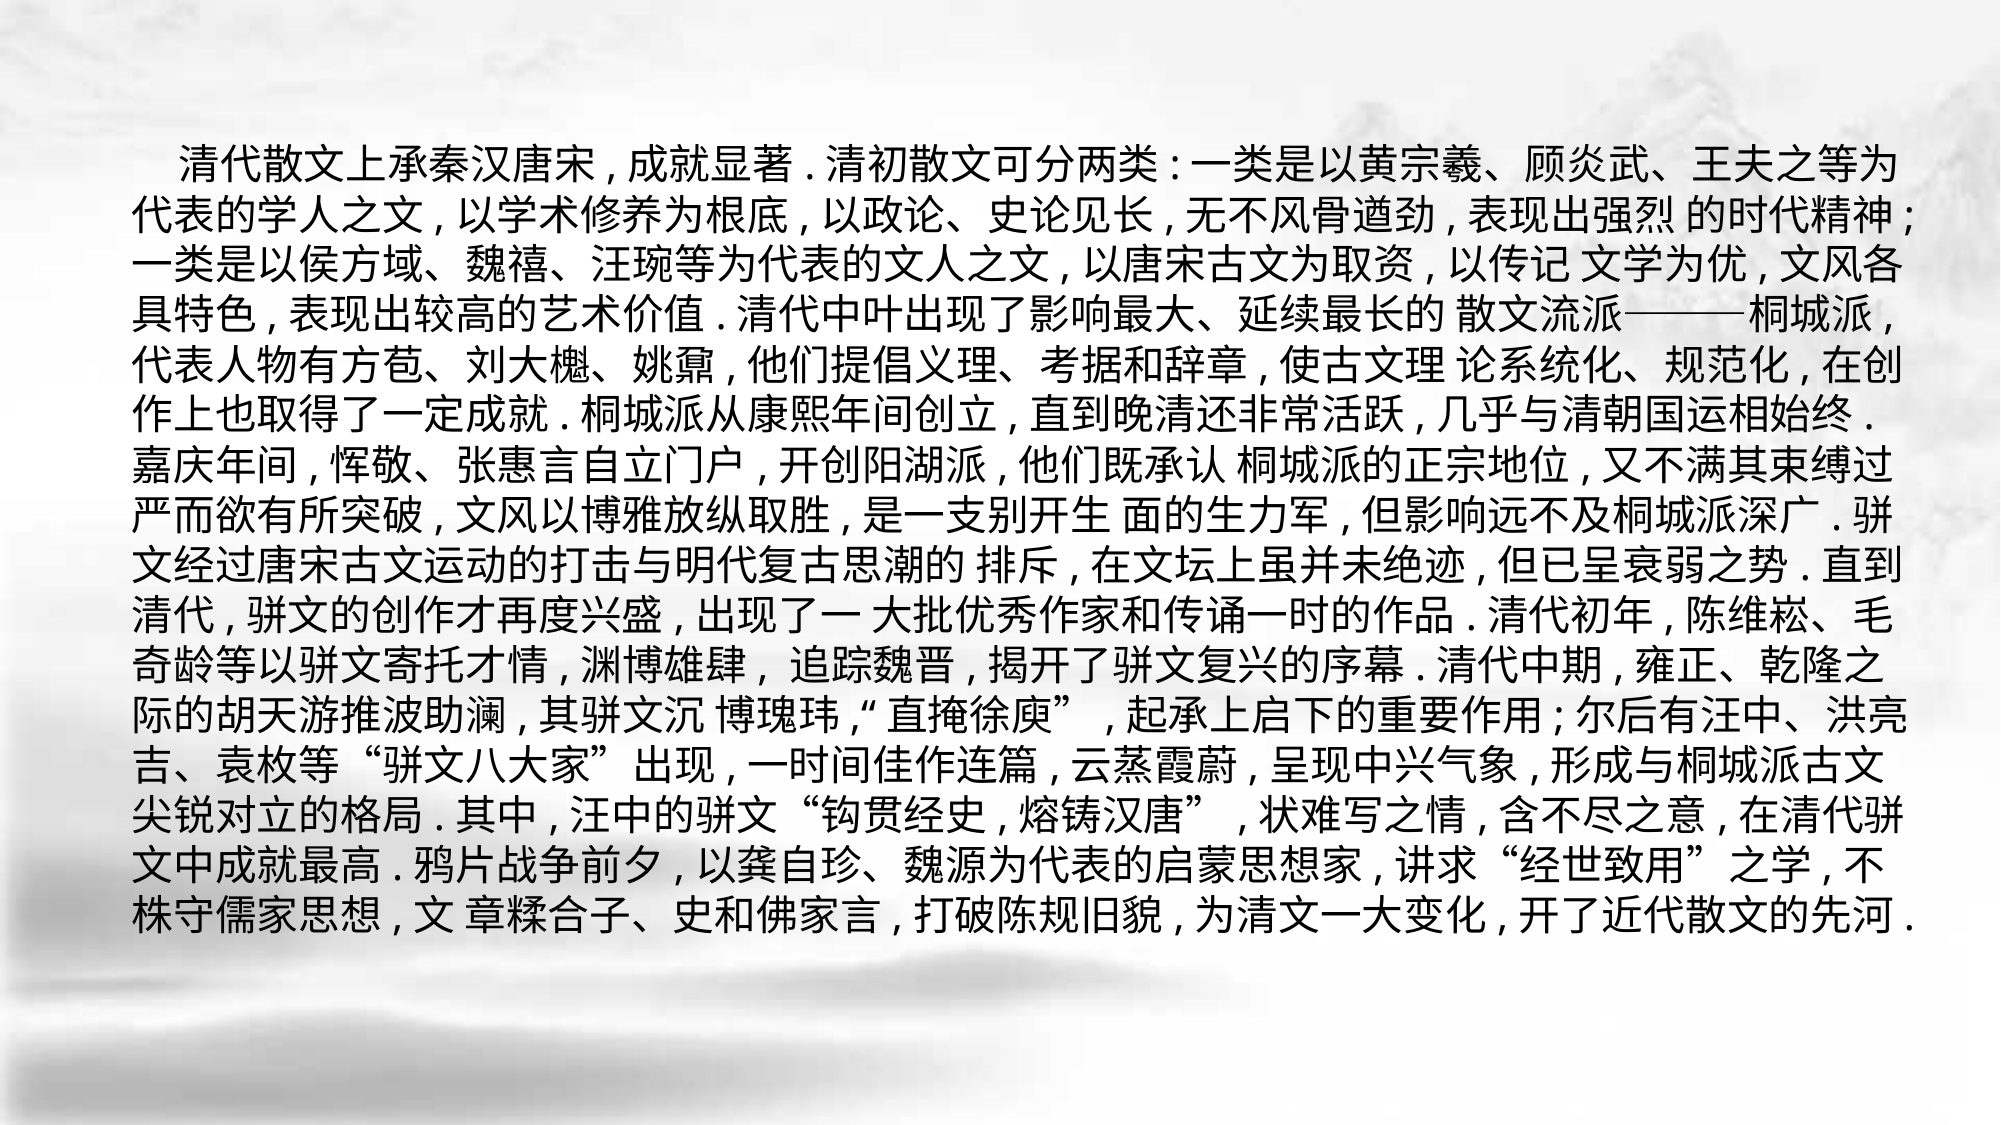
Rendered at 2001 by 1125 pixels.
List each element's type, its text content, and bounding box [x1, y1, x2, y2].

picture [0, 0, 2001, 1125]
text_box 清代散文上承秦汉唐宋,成就显著.清初散文可分两类:一类是以黄宗羲、顾炎武、王夫之等为代表的学人之文,以学术修养为根底,以政论、史论见长,无不风骨遒劲,表现出强烈 的时代精神;一类是以侯方域、魏禧、汪琬等为代表的文人之文,以唐宋古文为取资,以传记 文学为优,文风各具特色,表现出较高的艺术价值.清代中叶出现了影响最大、延续最长的 散文流派———桐城派,代表人物有方苞、刘大櫆、姚鼐,他们提倡义理、考据和辞章,使古文理 论系统化、规范化,在创作上也取得了一定成就.桐城派从康熙年间创立,直到晚清还非常活跃,几乎与清朝国运相始终.嘉庆年间,恽敬、张惠言自立门户,开创阳湖派,他们既承认 桐城派的正宗地位,又不满其束缚过严而欲有所突破,文风以博雅放纵取胜,是一支别开生 面的生力军,但影响远不及桐城派深广.骈文经过唐宋古文运动的打击与明代复古思潮的 排斥,在文坛上虽并未绝迹,但已呈衰弱之势.直到清代,骈文的创作才再度兴盛,出现了一 大批优秀作家和传诵一时的作品.清代初年,陈维崧、毛奇龄等以骈文寄托才情,渊博雄肆, 追踪魏晋,揭开了骈文复兴的序幕.清代中期,雍正、乾隆之际的胡天游推波助澜,其骈文沉 博瑰玮,“直掩徐庾”,起承上启下的重要作用;尔后有汪中、洪亮吉、袁枚等“骈文八大家”出现,一时间佳作连篇,云蒸霞蔚,呈现中兴气象,形成与桐城派古文尖锐对立的格局.其中,汪中的骈文“钩贯经史,熔铸汉唐”,状难写之情,含不尽之意,在清代骈文中成就最高.鸦片战争前夕,以龚自珍、魏源为代表的启蒙思想家,讲求“经世致用”之学,不株守儒家思想,文 章糅合子、史和佛家言,打破陈规旧貌,为清文一大变化,开了近代散文的先河. [116, 130, 1932, 946]
